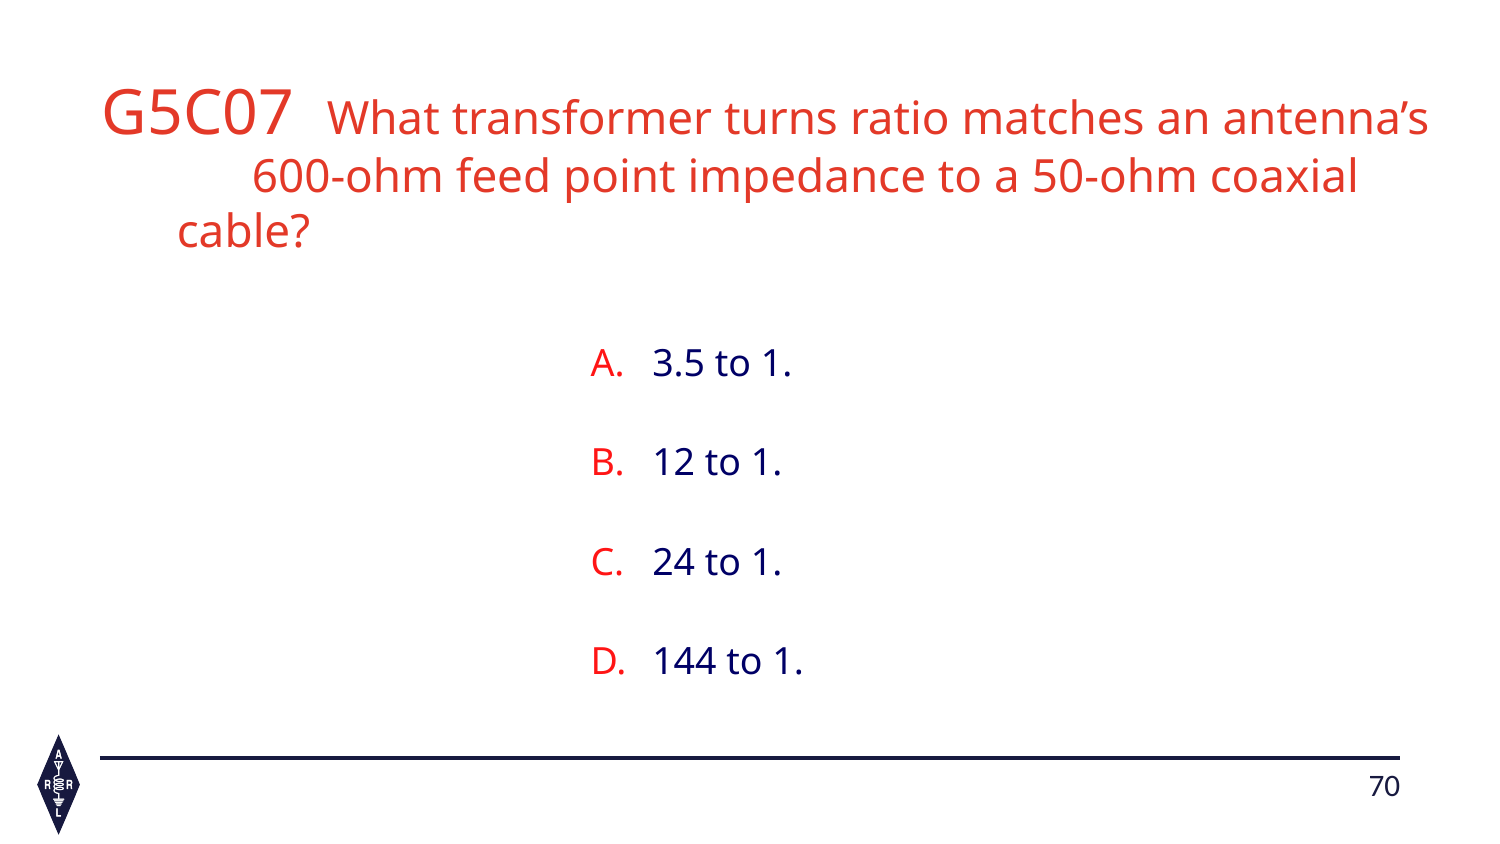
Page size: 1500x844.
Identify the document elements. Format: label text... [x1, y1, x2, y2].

picture [37, 734, 80, 835]
slide_number 70 [1302, 761, 1400, 807]
